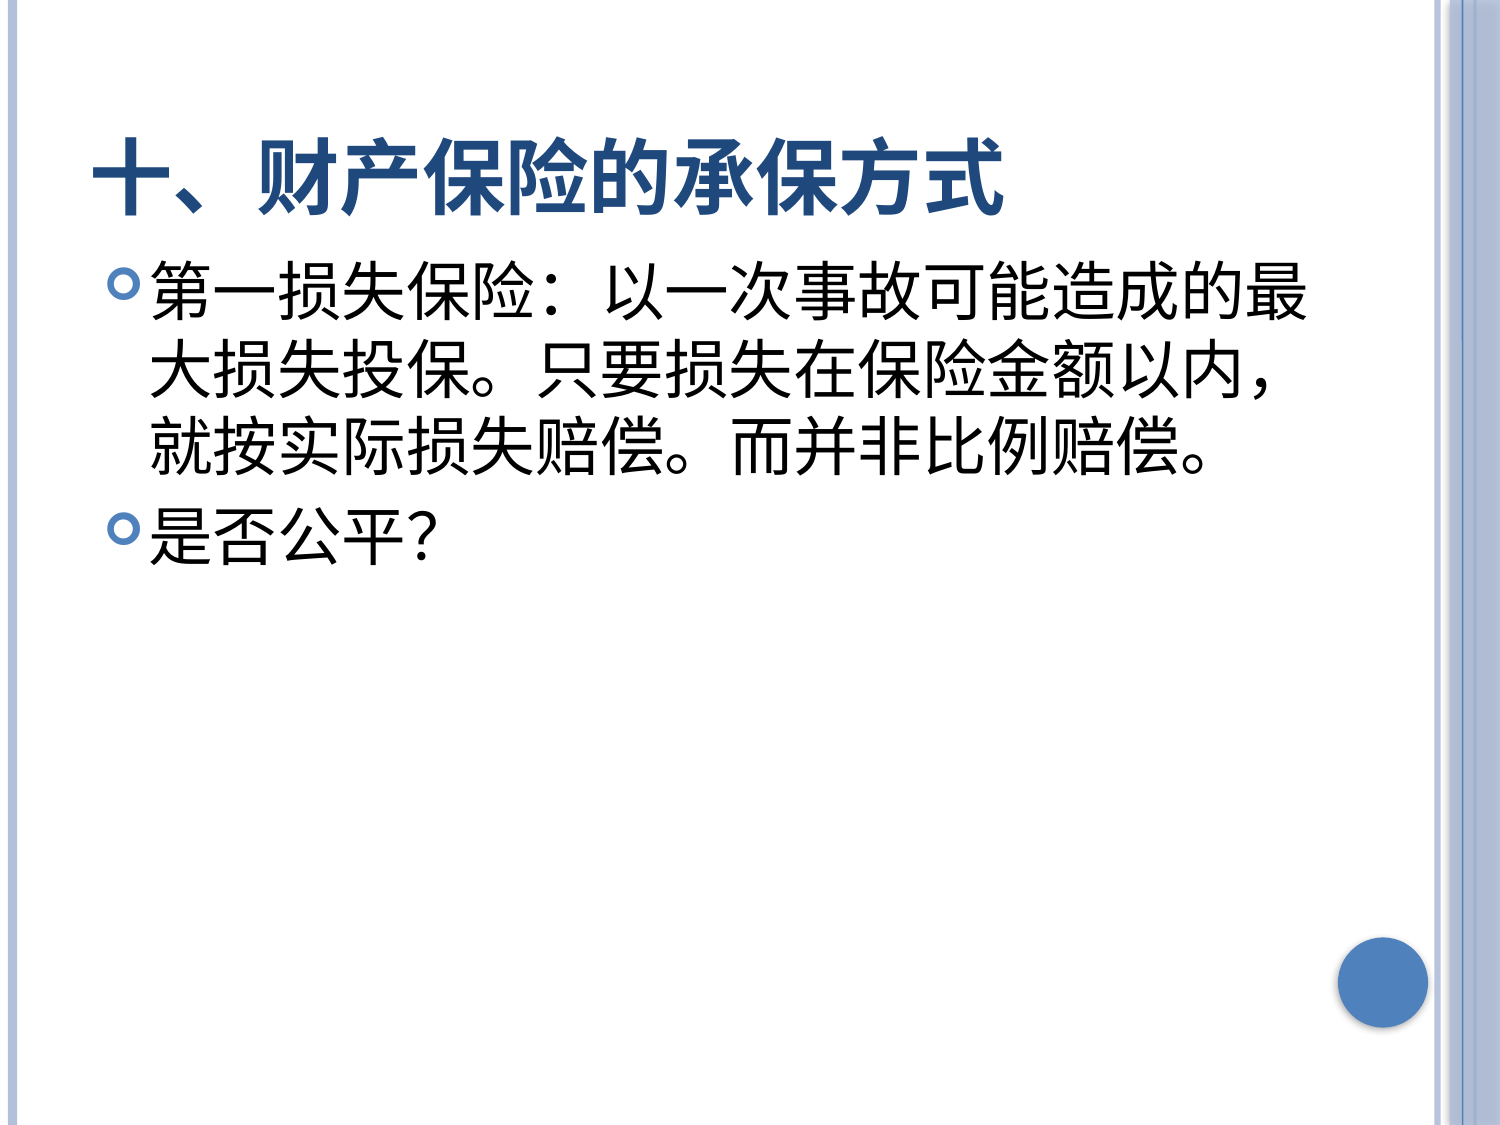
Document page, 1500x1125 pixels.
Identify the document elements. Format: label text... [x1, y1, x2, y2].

list 第一损失保险：以一次事故可能造成的最大损失投保。只要损失在保险金额以内，就按实际损失赔偿。而并非比例赔偿。 是否公平？ [88, 243, 1340, 1019]
title 十、财产保险的承保方式 [75, 45, 1300, 233]
